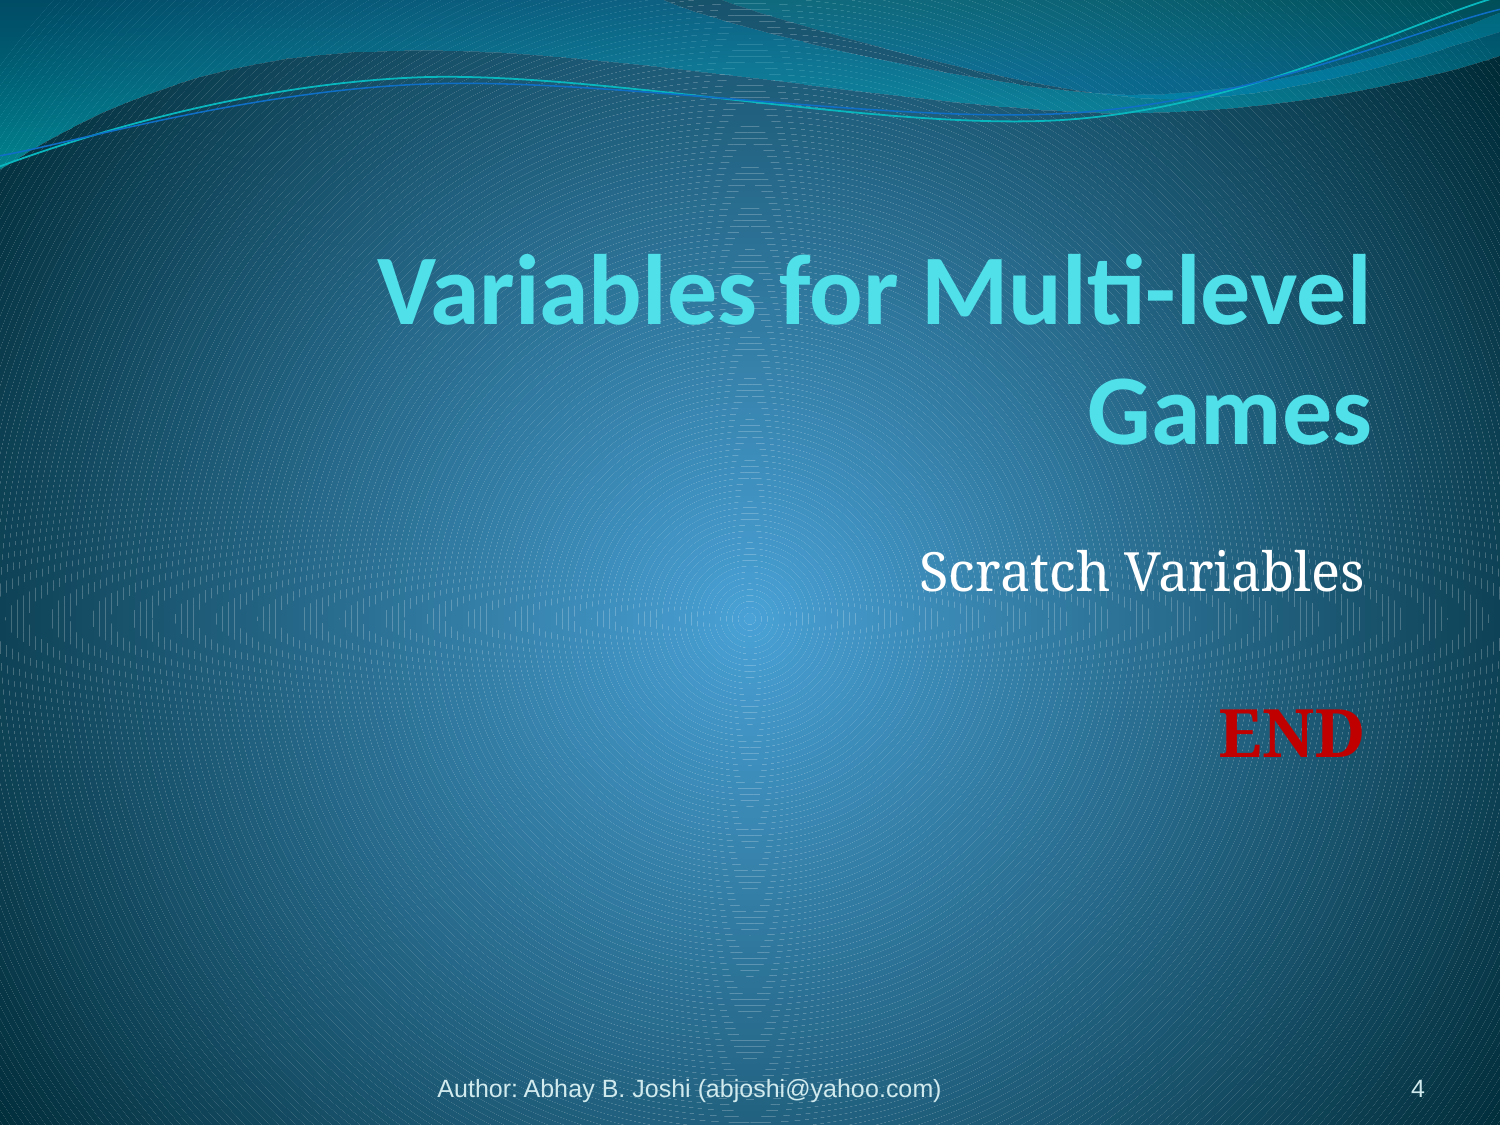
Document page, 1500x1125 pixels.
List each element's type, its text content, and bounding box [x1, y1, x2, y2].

subtitle Scratch Variables END [87, 529, 1376, 818]
title Variables for Multi-level Games [87, 224, 1376, 525]
slide_number 4 [1299, 1042, 1425, 1103]
footer Author: Abhay B. Joshi (abjoshi@yahoo.com) [437, 1042, 988, 1103]
